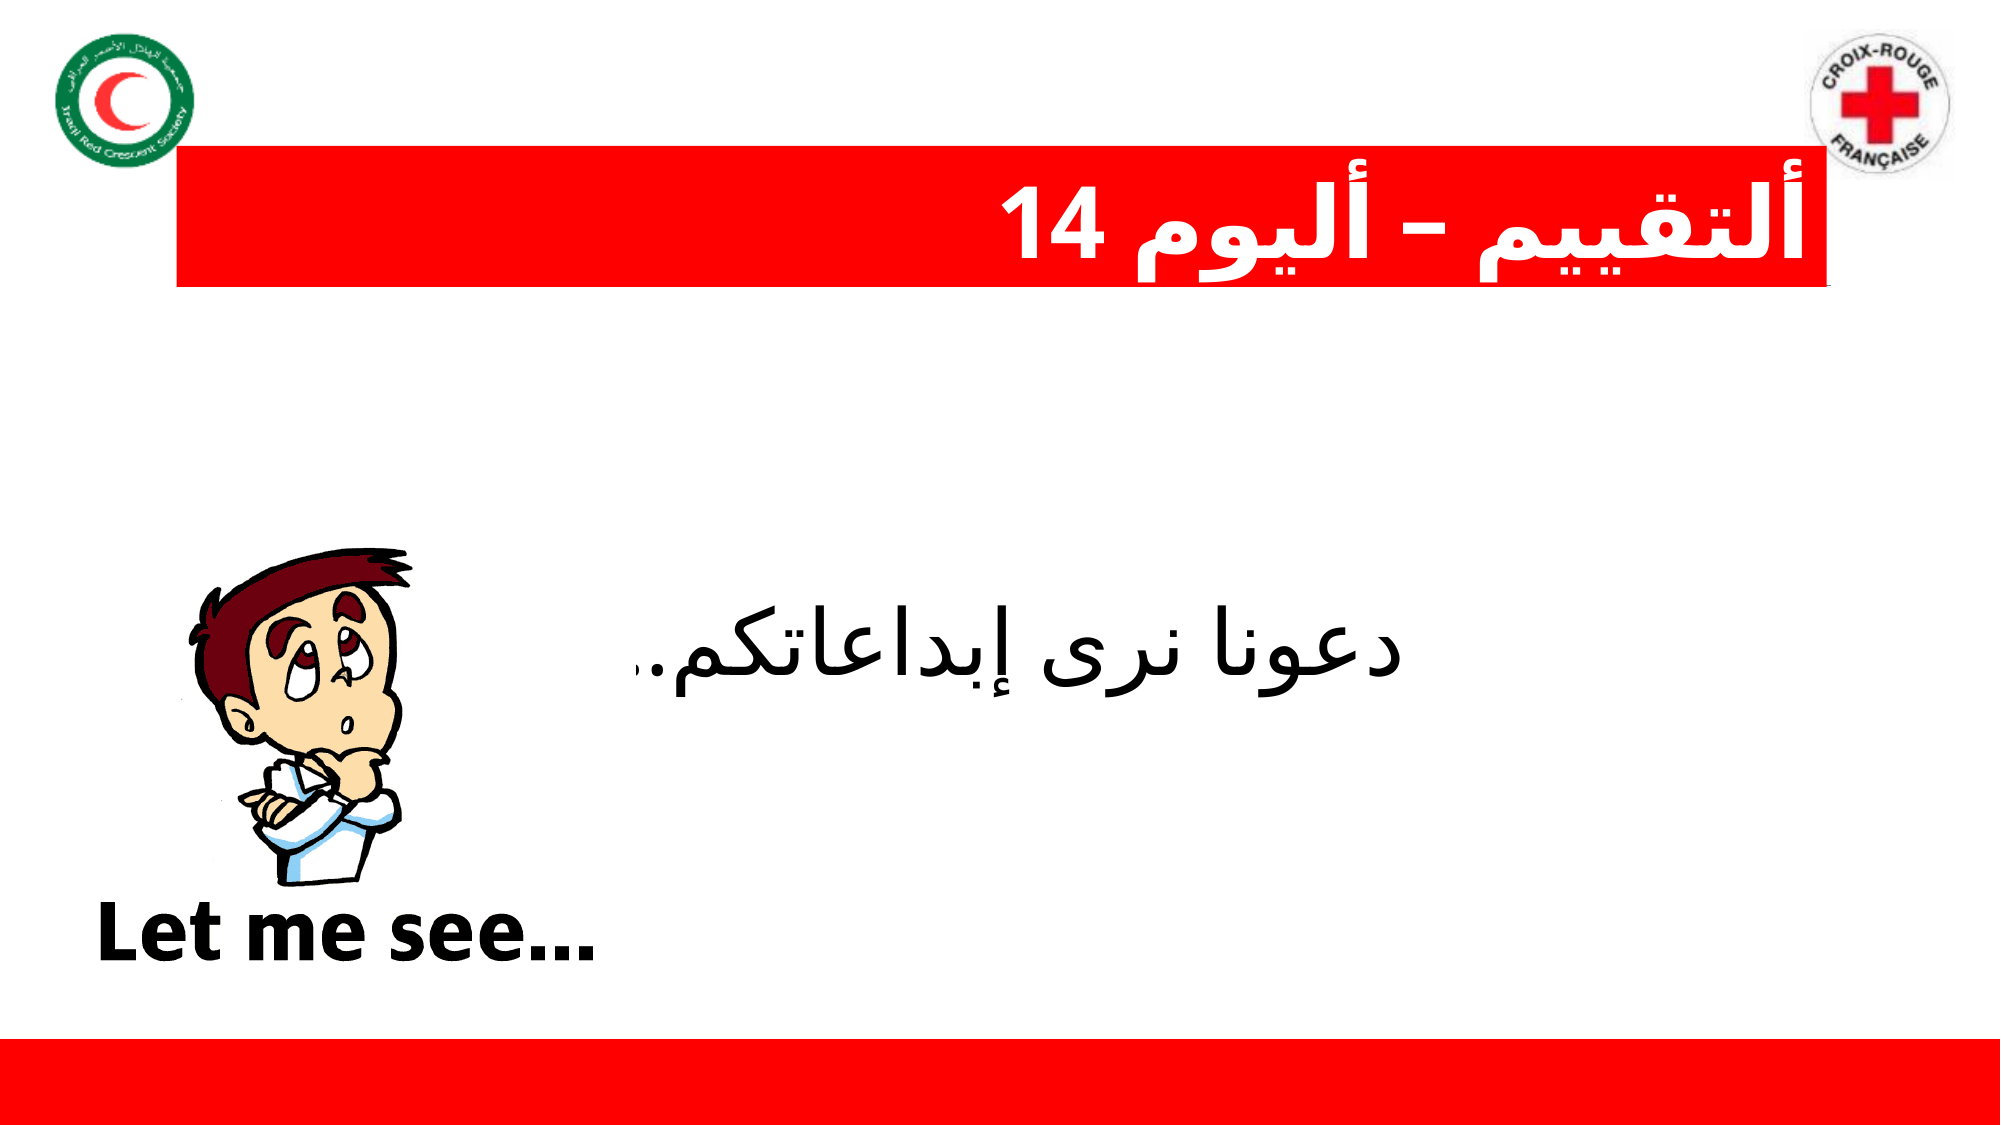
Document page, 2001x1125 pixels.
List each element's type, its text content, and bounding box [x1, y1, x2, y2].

picture [1803, 28, 1956, 181]
title ألتقييم – أليوم 14 [176, 145, 1827, 287]
picture [51, 27, 200, 175]
picture [28, 529, 636, 986]
text_box دعونا نرى إبداعاتكم... [644, 576, 1465, 701]
